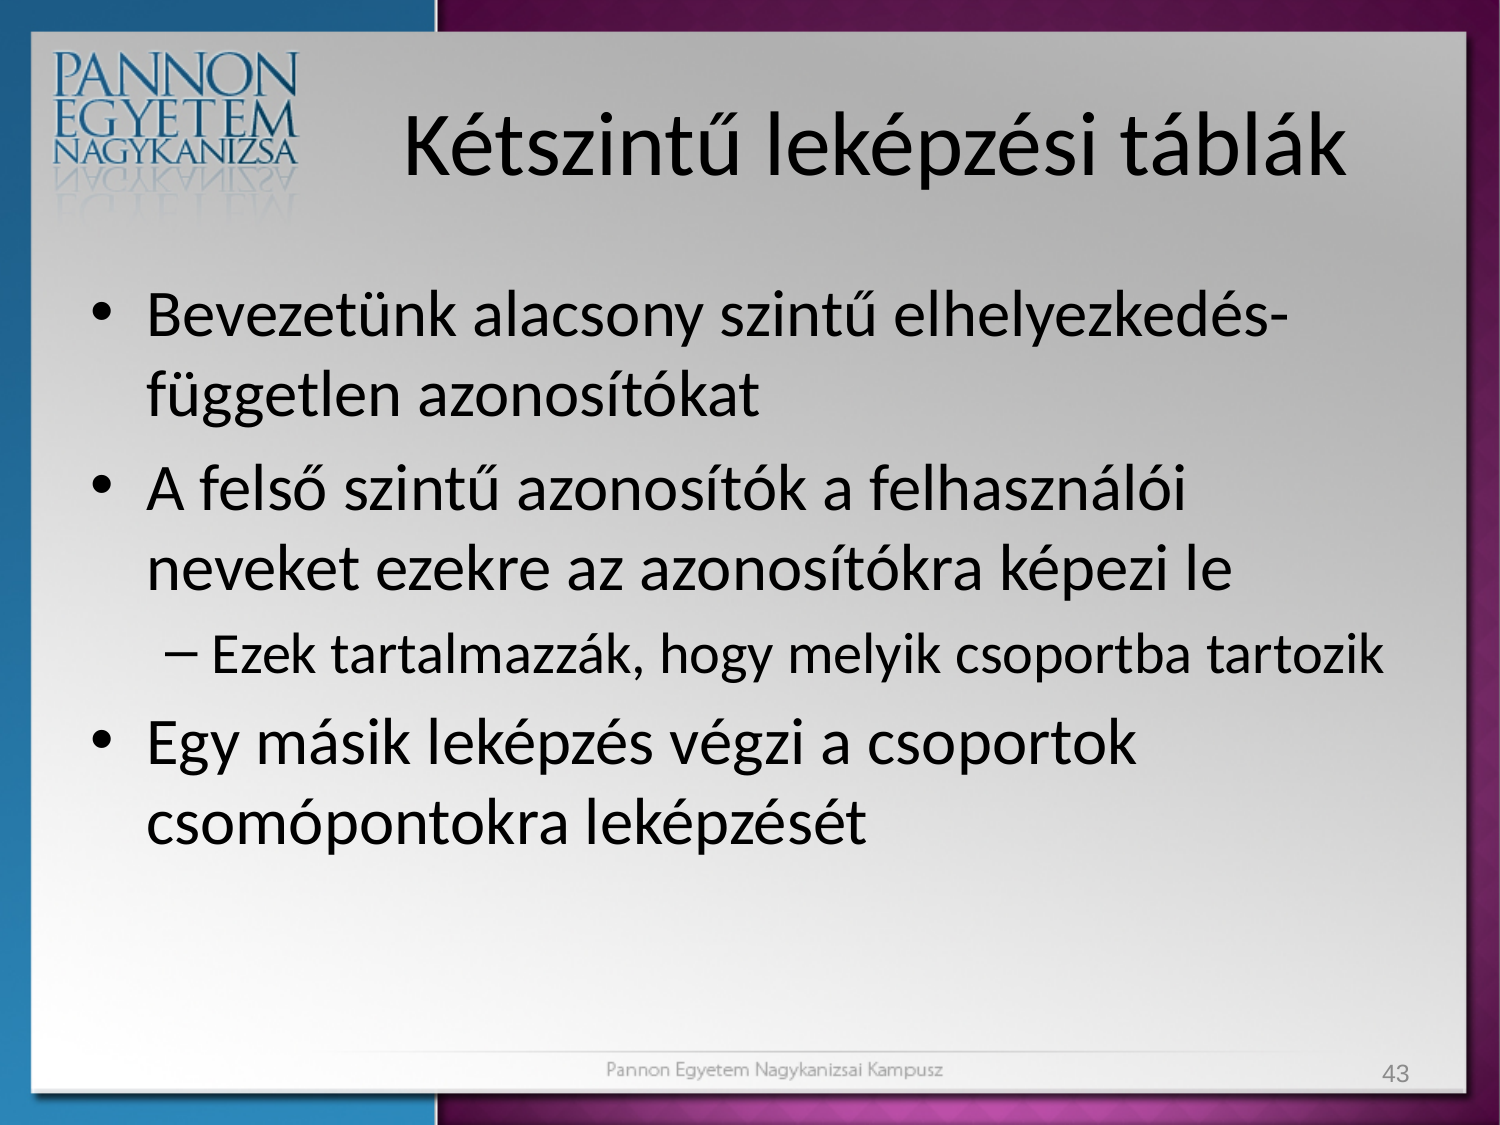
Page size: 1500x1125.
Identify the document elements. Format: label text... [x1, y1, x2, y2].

list Bevezetünk alacsony szintű elhelyezkedés-független azonosítókat A felső szintű azonosítók a felhasználói neveket ezekre az azonosítókra képezi le Ezek tartalmazzák, hogy melyik csoportba tartozik Egy másik leképzés végzi a csoportok csomópontokra leképzését [75, 262, 1425, 1038]
title Kétszintű leképzési táblák [328, 45, 1425, 233]
picture [0, 0, 1500, 1125]
slide_number 43 [1074, 1042, 1425, 1103]
